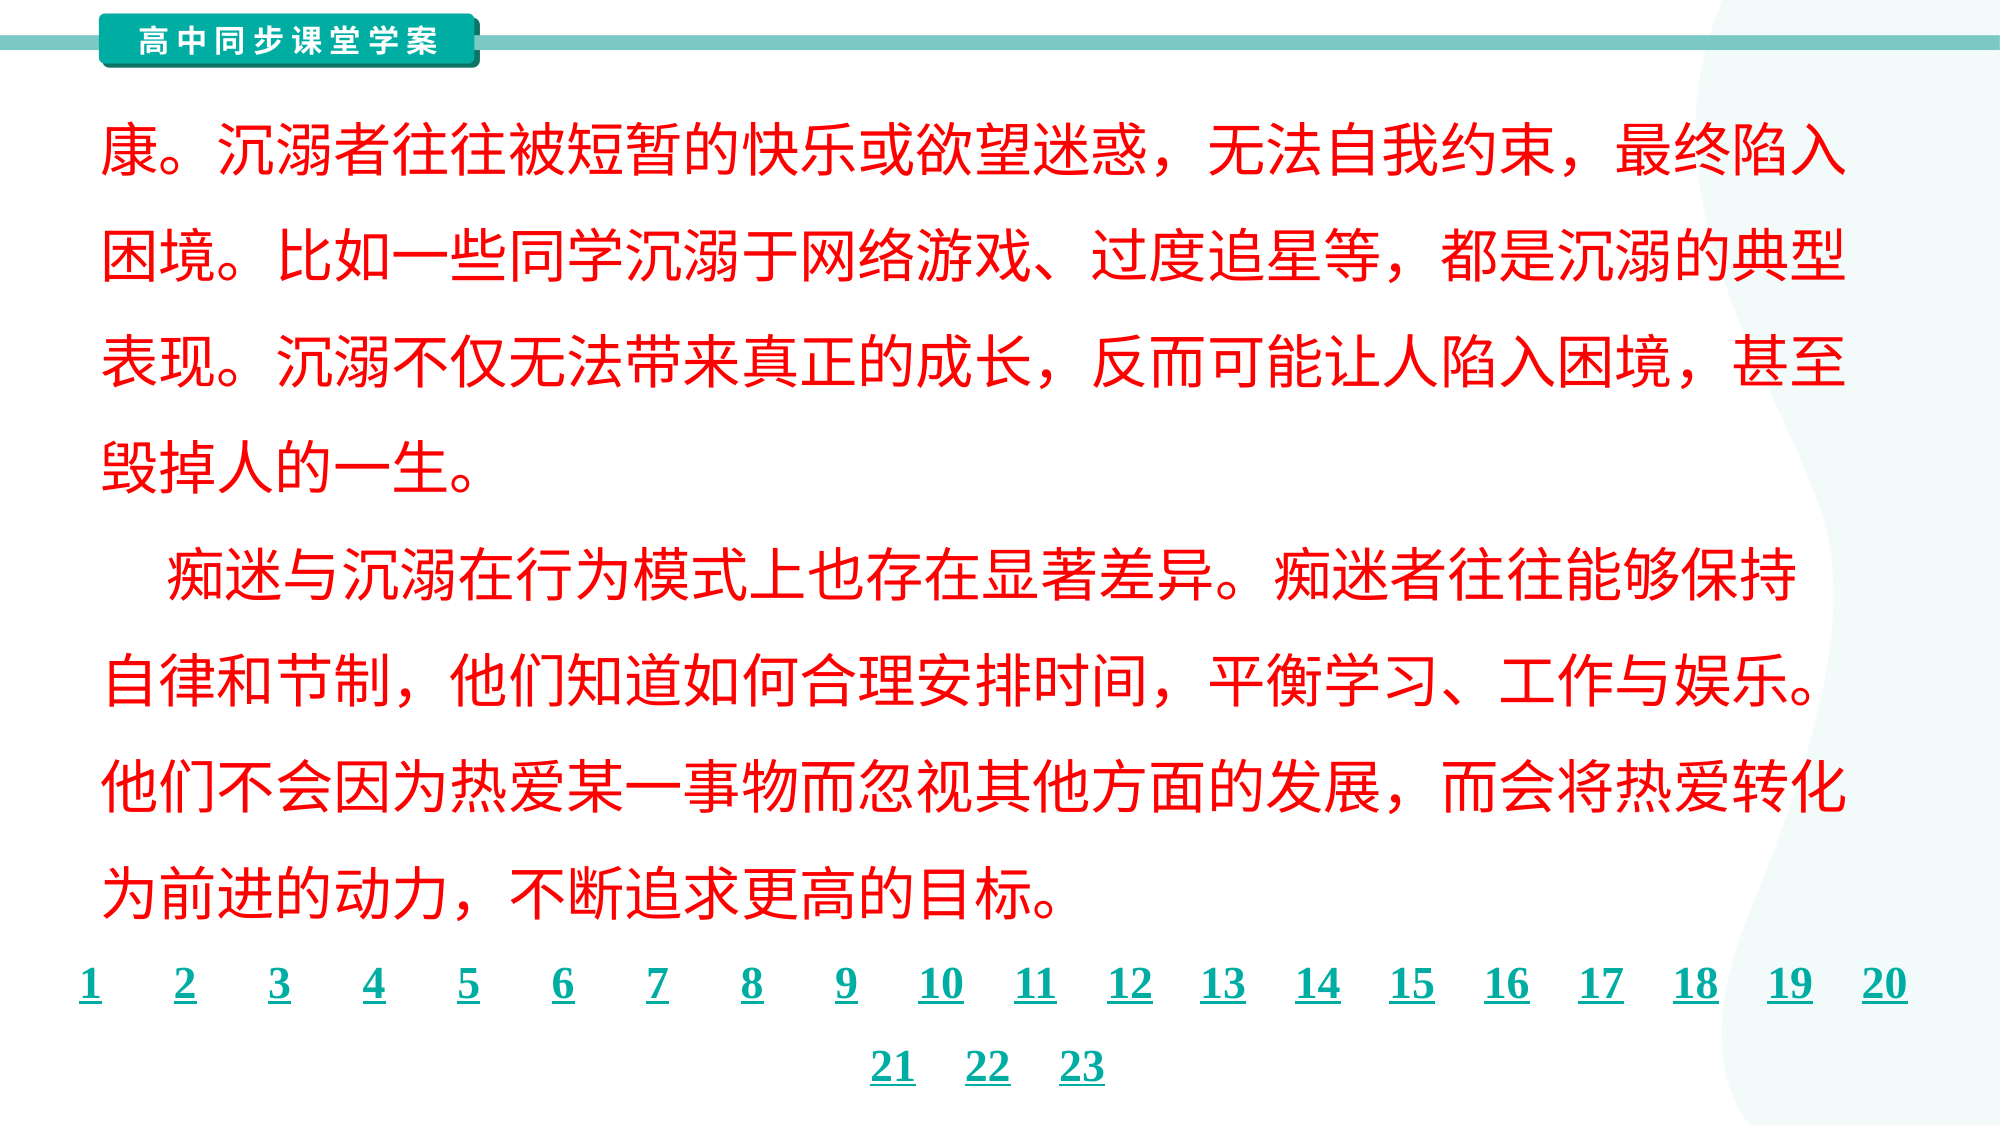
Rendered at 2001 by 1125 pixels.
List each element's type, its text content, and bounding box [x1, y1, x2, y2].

text_box 康。沉溺者往往被短暂的快乐或欲望迷惑，无法自我约束，最终陷入 困境。比如一些同学沉溺于网络游戏、过度追星等，都是沉溺的典型 表现。沉溺不仅无法带来真正的成长，反而可能让人陷入困境，甚至 毁掉人的一生。 痴迷与沉溺在行为模式上也存在显著差异。痴迷者往往能够保持 自律和节制，他们知道如何合理安排时间，平衡学习、工作与娱乐。 他们不会因为热爱某一事物而忽视其他方面的发展，而会将热爱转化 为前进的动力，不断追求更高的目标。 [100, 76, 1899, 927]
picture [0, 0, 2000, 1125]
